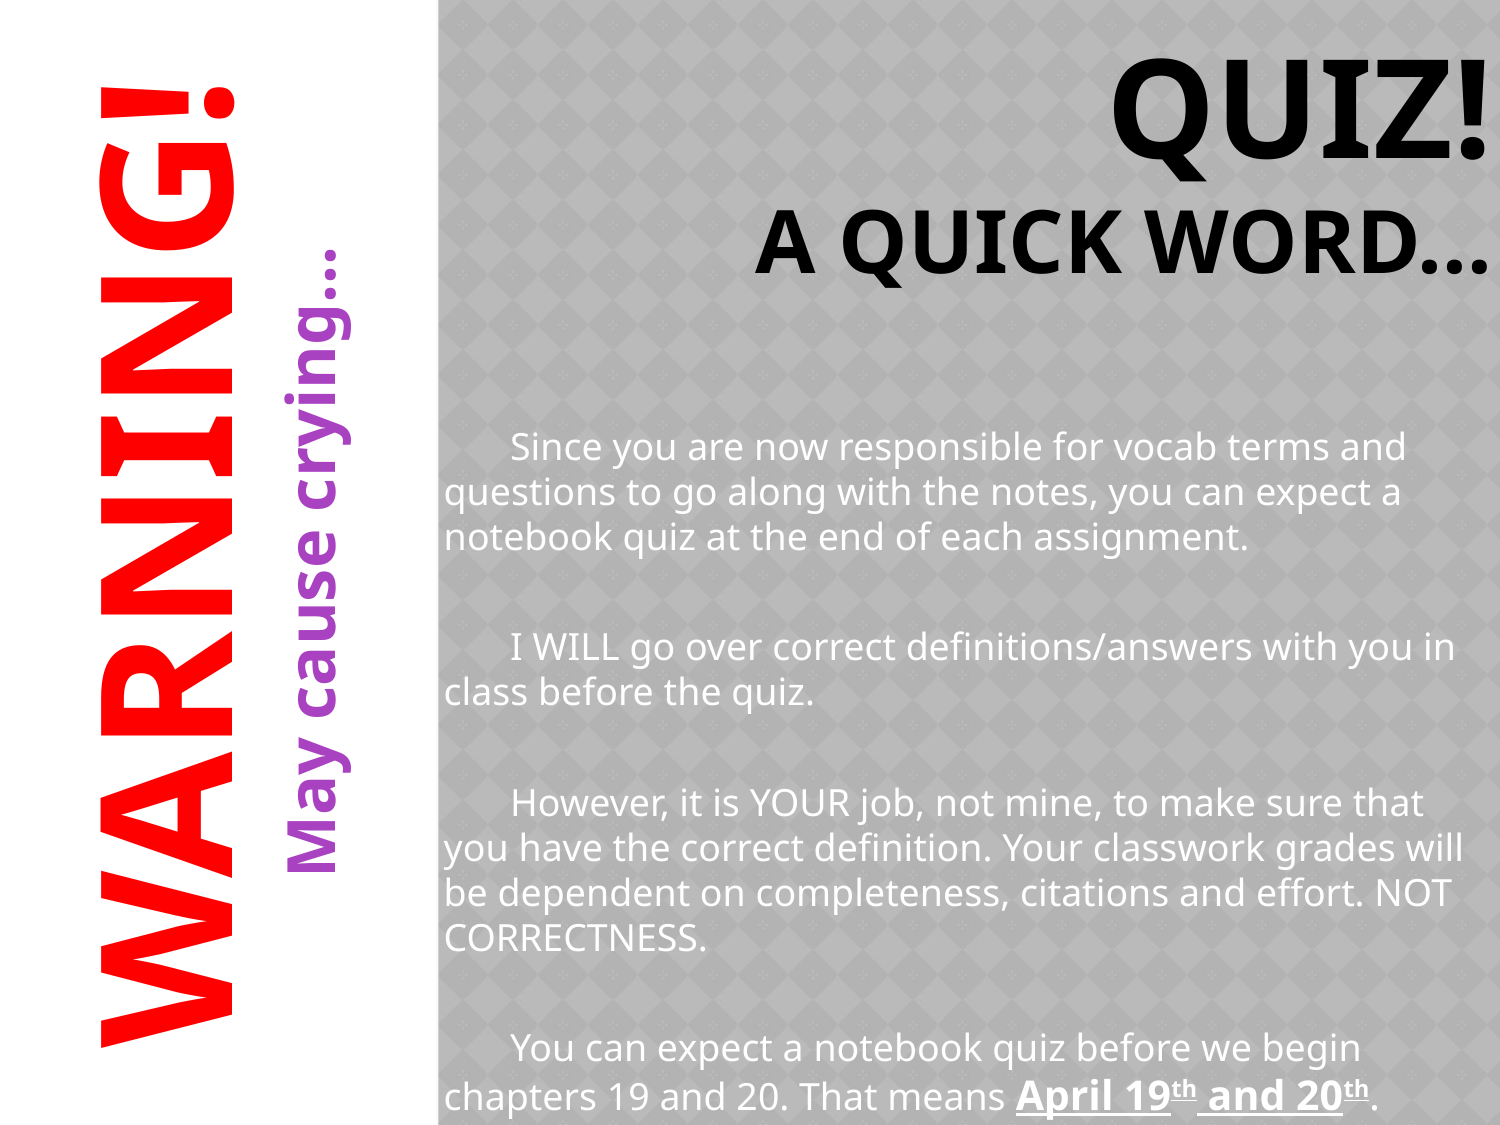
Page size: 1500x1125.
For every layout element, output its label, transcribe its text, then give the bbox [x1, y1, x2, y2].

title Expect a quiz! A quick word… [436, 0, 1500, 292]
text_box WARNING! May cause crying… [41, 0, 357, 1125]
subtitle Since you are now responsible for vocab terms and questions to go along with the notes, you can expect a notebook quiz at the end of each assignment. I WILL go over correct definitions/answers with you in class before the quiz. However, it is YOUR job, not mine, to make sure that you have the correct definition. Your classwork grades will be dependent on completeness, citations and effort. NOT CORRECTNESS. You can expect a notebook quiz before we begin chapters 19 and 20. That means April 19th and 20th. [436, 422, 1500, 1125]
